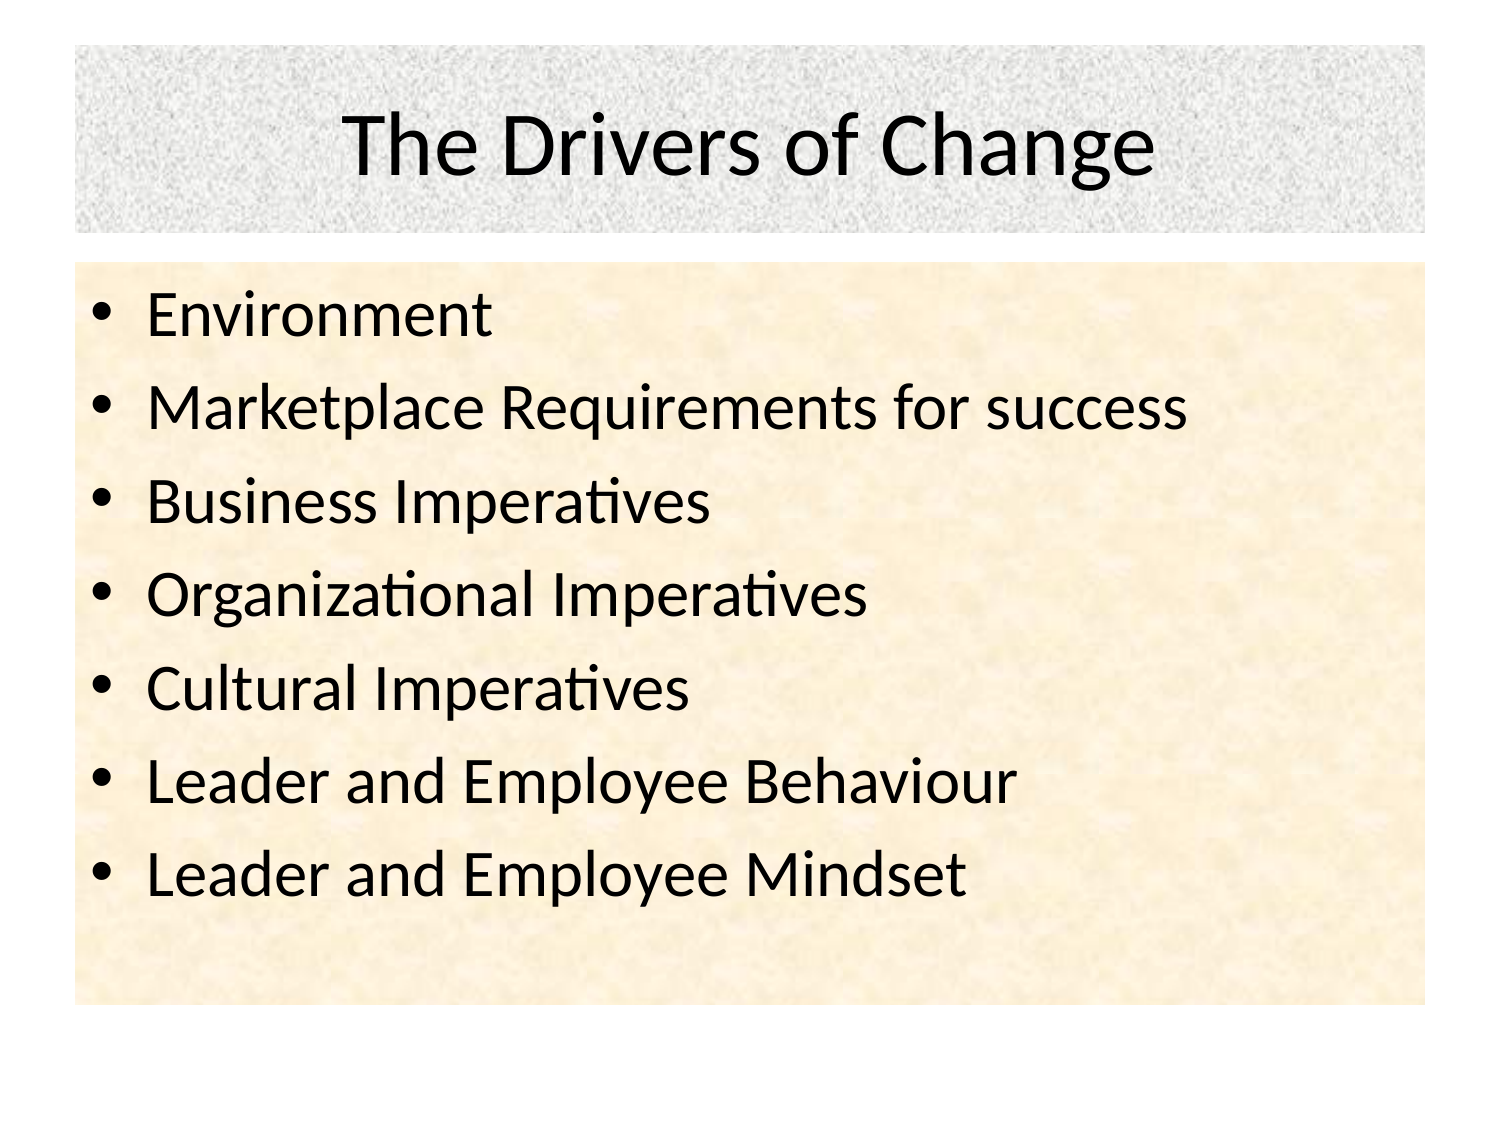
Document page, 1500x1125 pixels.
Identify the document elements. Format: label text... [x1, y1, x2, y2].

list Environment Marketplace Requirements for success Business Imperatives Organizational Imperatives Cultural Imperatives Leader and Employee Behaviour Leader and Employee Mindset [75, 262, 1425, 1005]
title The Drivers of Change [75, 45, 1425, 233]
